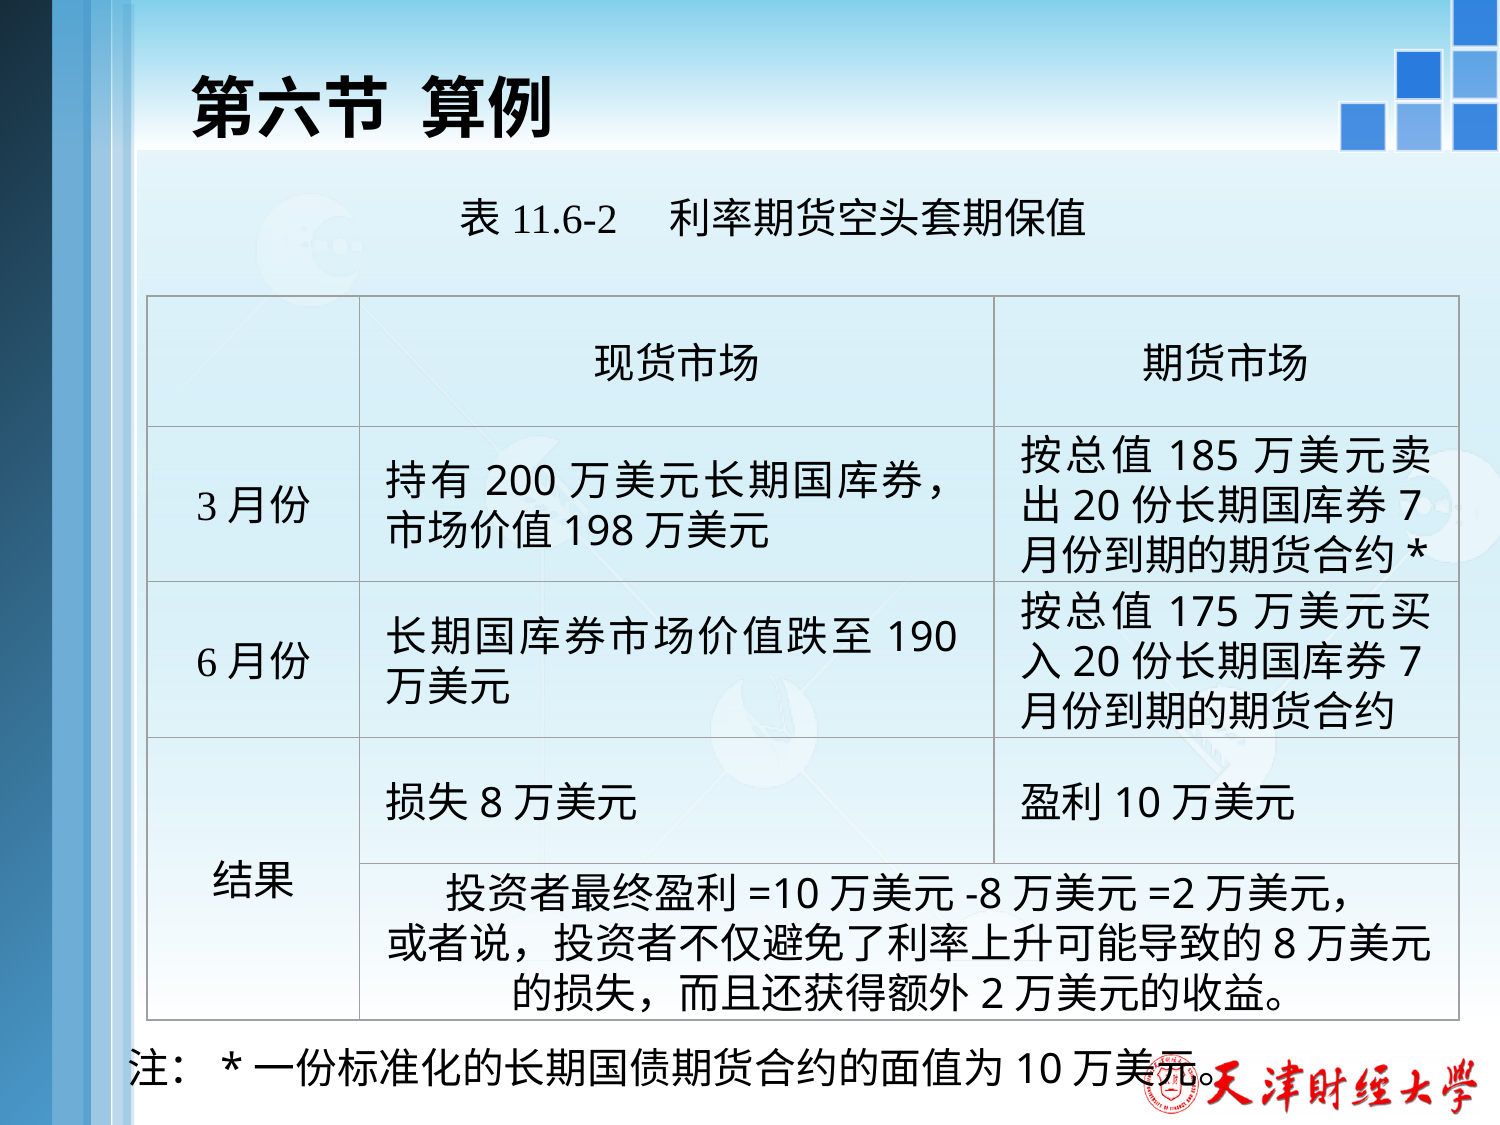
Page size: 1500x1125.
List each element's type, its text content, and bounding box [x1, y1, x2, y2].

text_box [146, 295, 1460, 1021]
text_box 注：*一份标准化的长期国债期货合约的面值为10万美元。 [112, 1034, 1306, 1125]
title 第六节 算例 [174, 75, 1175, 138]
text_box 表11.6-2 利率期货空头套期保值 [395, 184, 1152, 250]
picture [132, 150, 1500, 965]
picture [1306, 1049, 1500, 1119]
